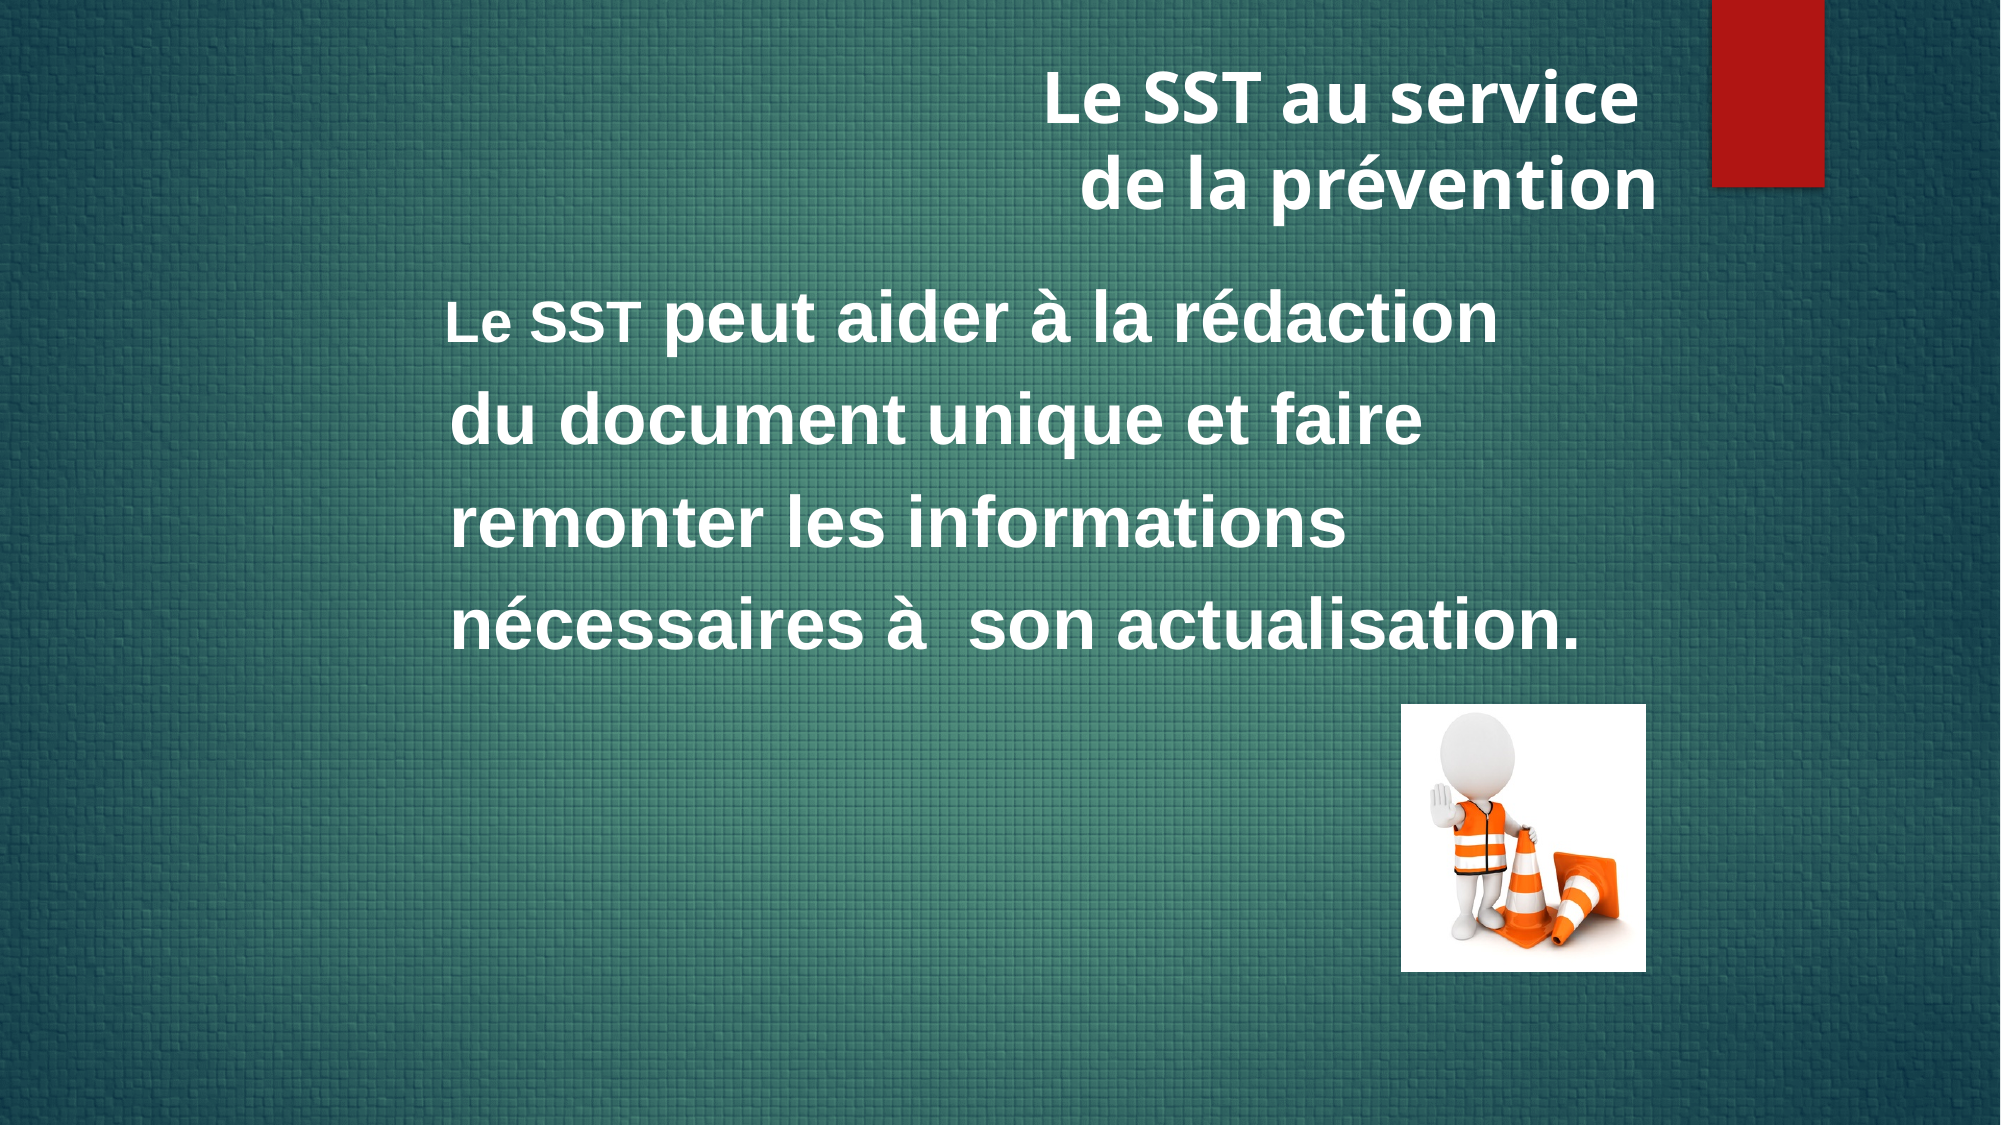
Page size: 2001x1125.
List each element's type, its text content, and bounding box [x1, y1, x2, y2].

text_box Le SST au service de la prévention [324, 45, 1675, 233]
text_box Le SST peut aider à la rédaction du document unique et faire remonter les informations nécessaires à son actualisation. [373, 262, 1675, 1035]
picture [1401, 703, 1646, 972]
